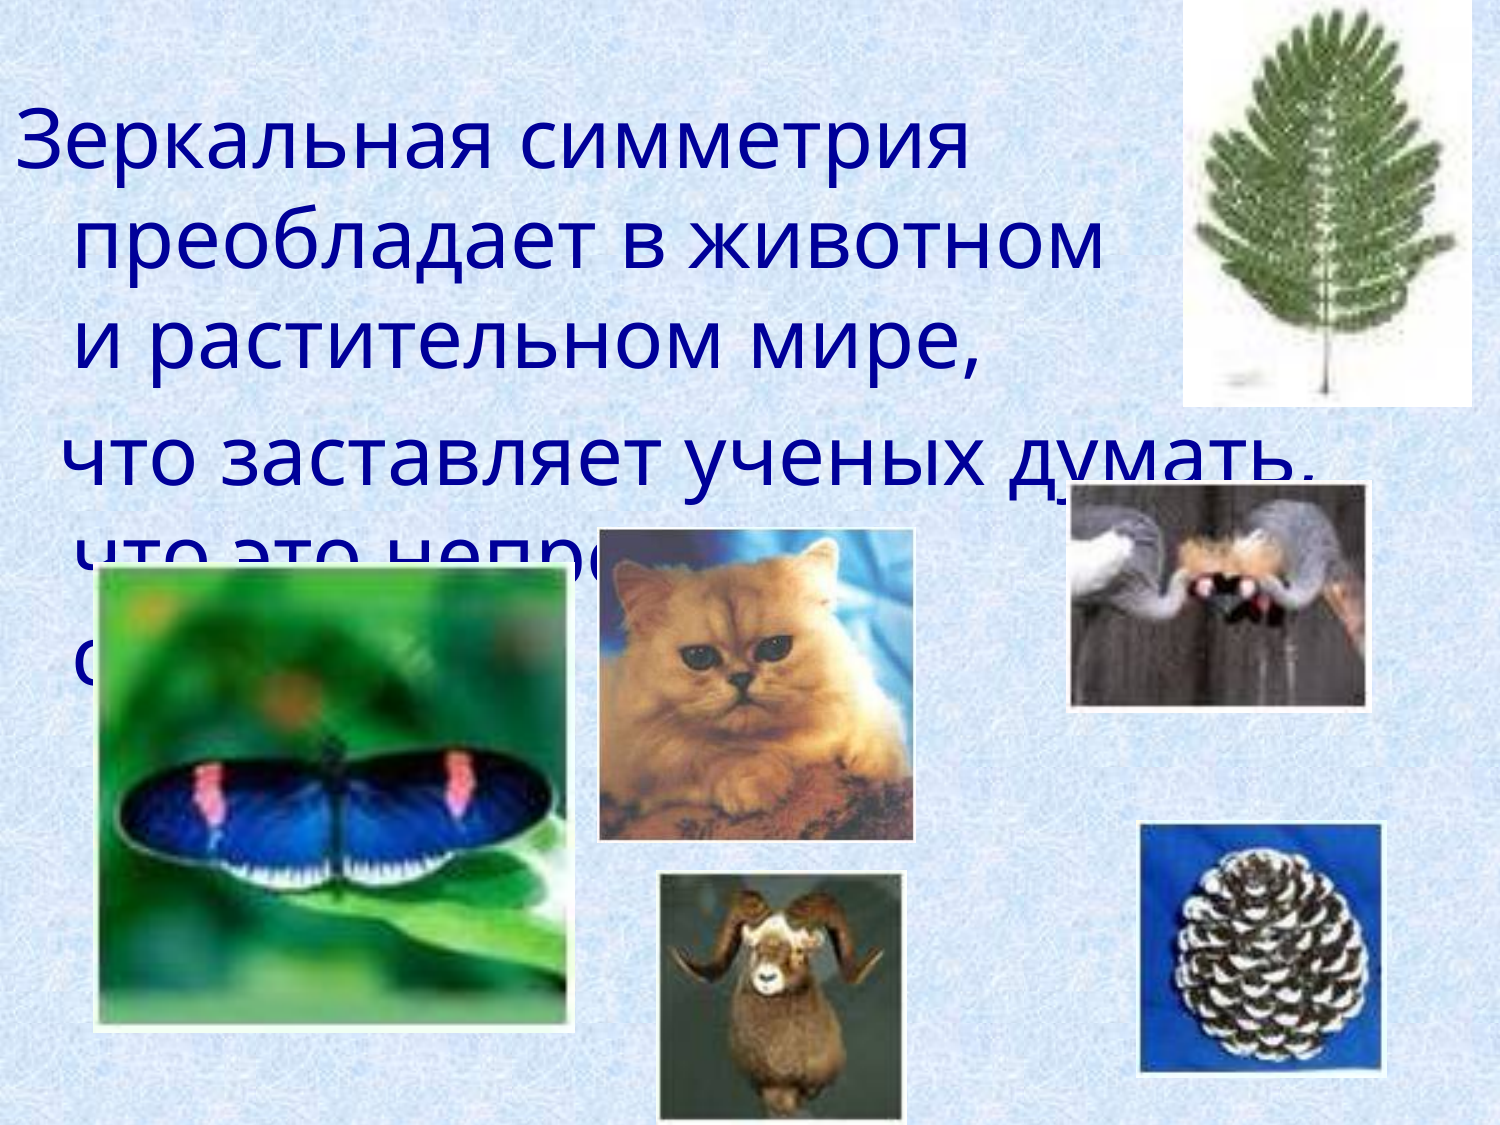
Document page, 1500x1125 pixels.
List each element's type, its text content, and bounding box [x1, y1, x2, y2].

picture [0, 0, 1500, 1125]
list Зеркальная симметрия преобладает в животном и растительном мире, что заставляет ученых думать, что это непростое совпадение. [0, 77, 1351, 821]
